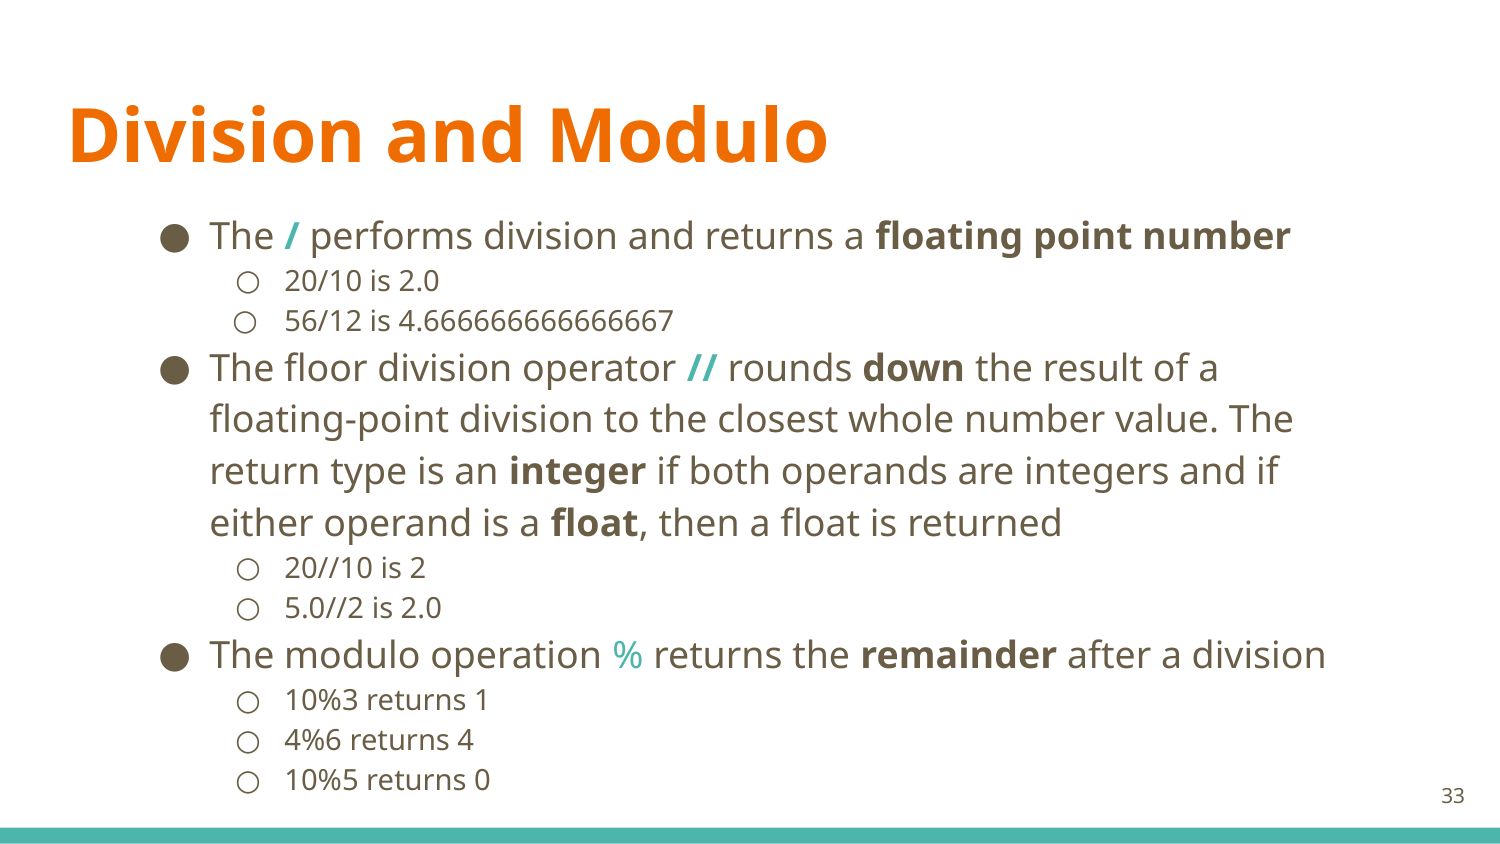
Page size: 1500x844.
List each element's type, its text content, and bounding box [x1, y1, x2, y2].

title Division and Modulo [51, 72, 1449, 189]
slide_number ‹#› [1389, 764, 1480, 830]
list The / performs division and returns a floating point number 20/10 is 2.0 56/12 is 4.666666666666667 The floor division operator // rounds down the result of a floating-point division to the closest whole number value. The return type is an integer if both operands are integers and if either operand is a float, then a float is returned 20//10 is 2 5.0//2 is 2.0 The modulo operation % returns the remainder after a division 10%3 returns 1 4%6 returns 4 10%5 returns 0 [119, 189, 1381, 654]
